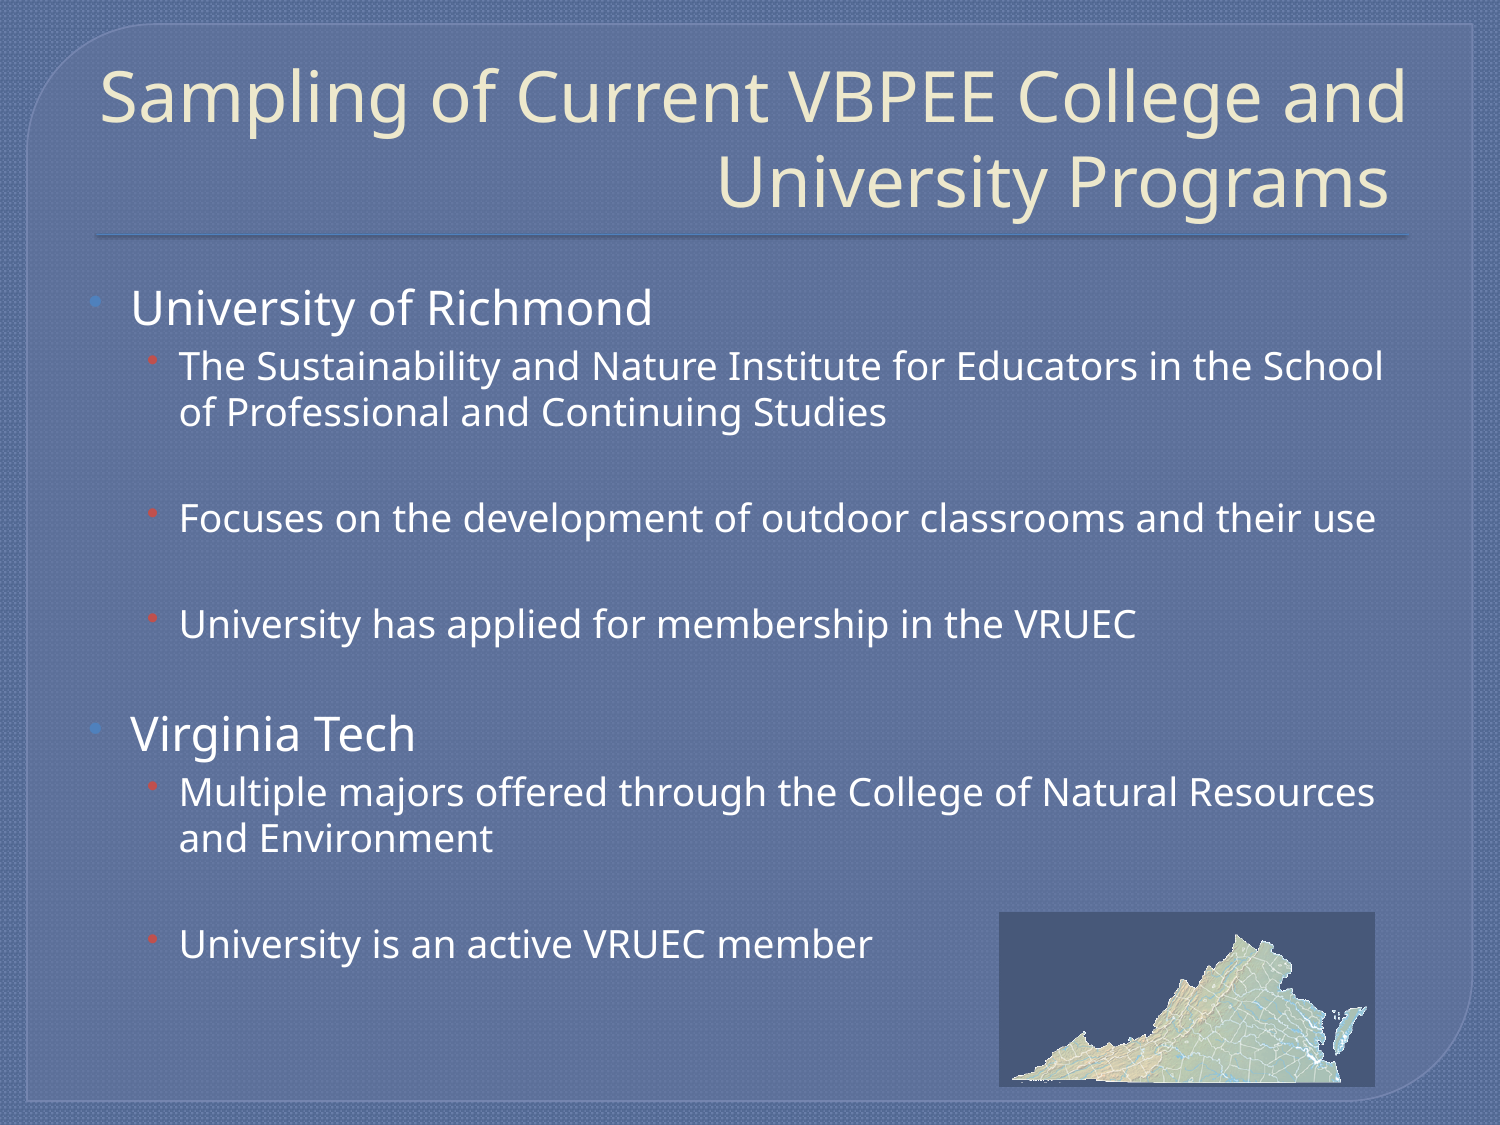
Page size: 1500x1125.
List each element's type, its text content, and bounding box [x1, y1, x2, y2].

list University of Richmond The Sustainability and Nature Institute for Educators in the School of Professional and Continuing Studies Focuses on the development of outdoor classrooms and their use University has applied for membership in the VRUEC Virginia Tech Multiple majors offered through the College of Natural Resources and Environment University is an active VRUEC member [75, 270, 1425, 1013]
title Sampling of Current VBPEE College and University Programs [75, 41, 1425, 230]
picture [999, 1013, 1375, 1087]
